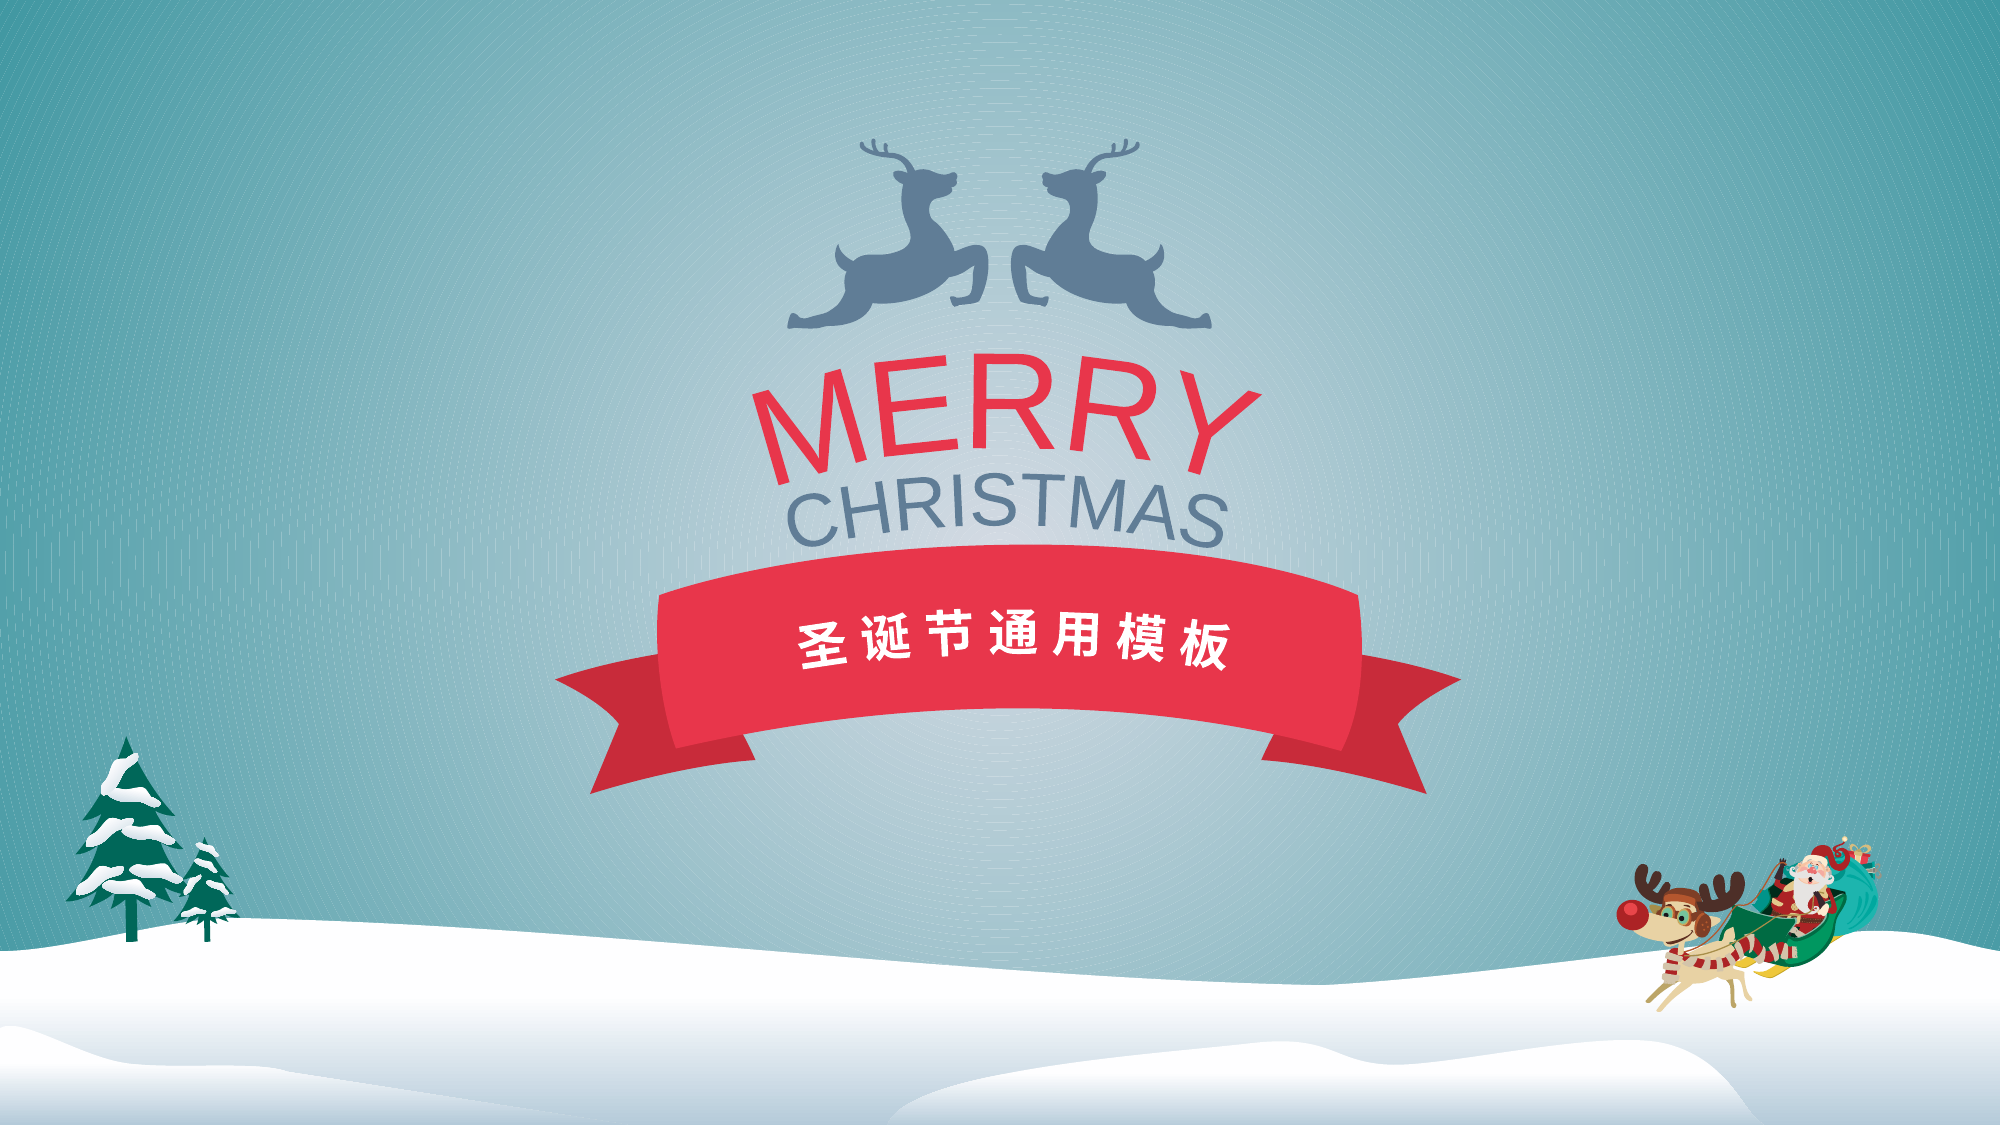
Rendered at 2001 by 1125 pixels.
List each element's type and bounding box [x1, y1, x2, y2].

text_box [1010, 138, 1212, 329]
text_box [554, 541, 1462, 736]
text_box [787, 138, 989, 329]
text_box [0, 736, 2000, 1125]
